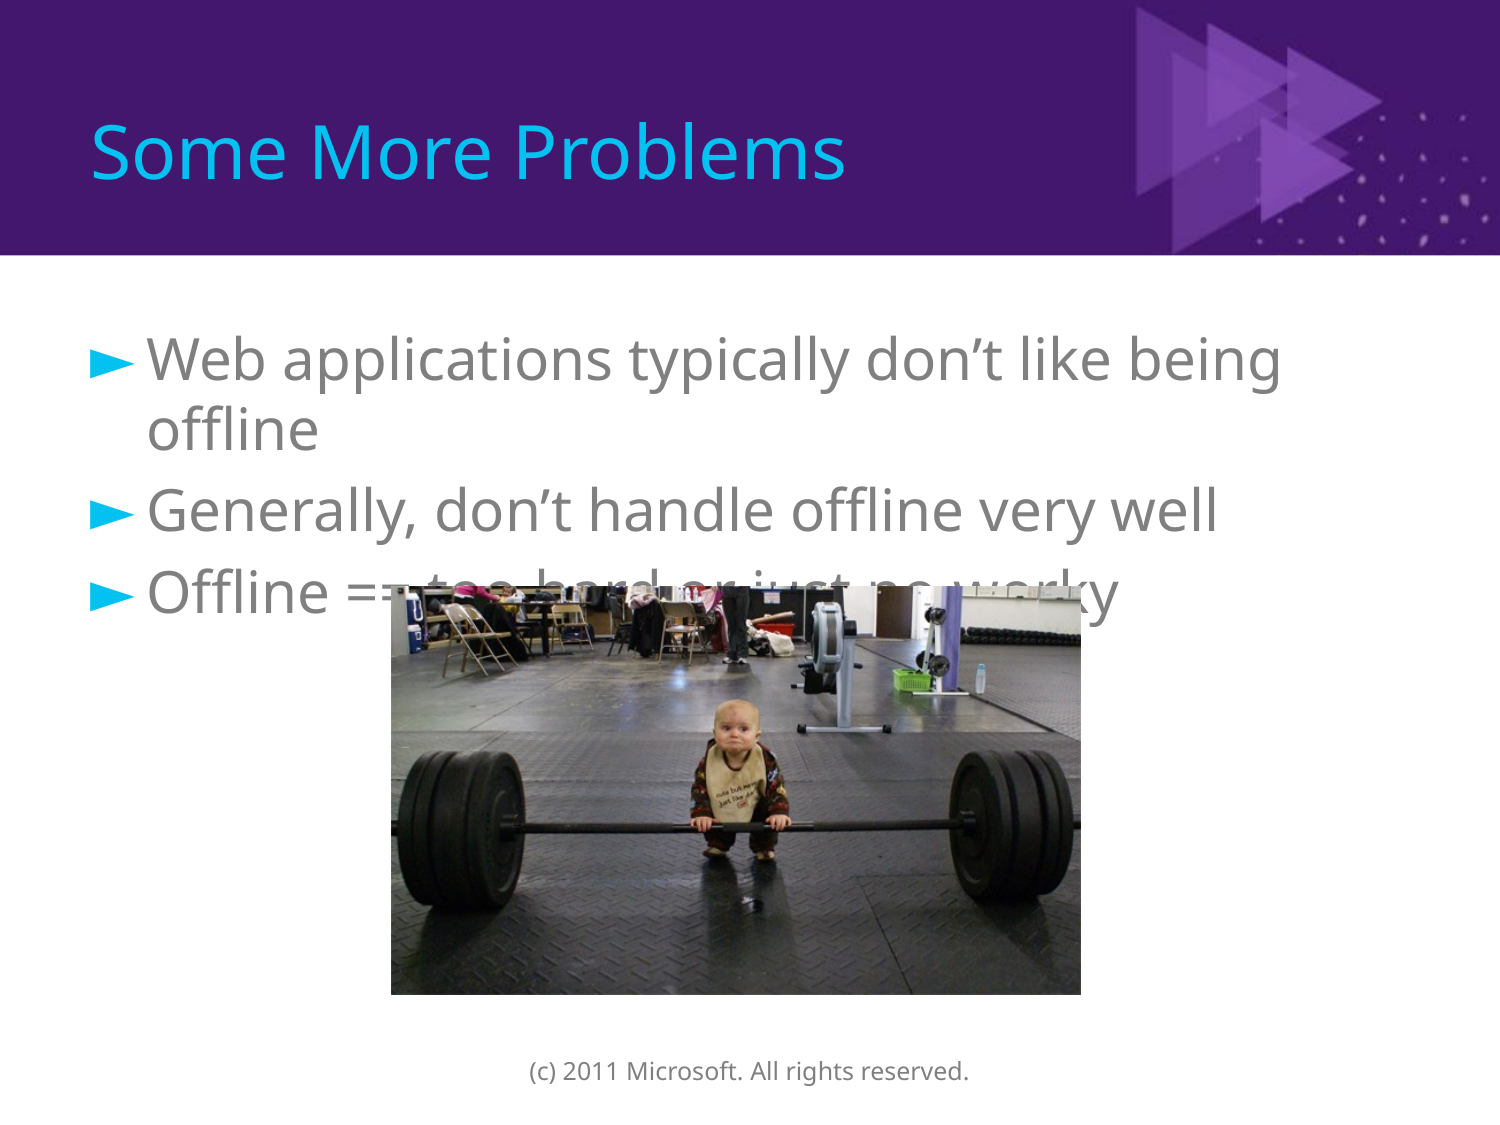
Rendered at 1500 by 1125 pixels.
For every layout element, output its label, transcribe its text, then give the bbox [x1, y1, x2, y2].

picture [0, 0, 1500, 255]
picture [391, 585, 1081, 996]
footer (c) 2011 Microsoft. All rights reserved. [512, 1042, 988, 1103]
title Some More Problems [75, 56, 1425, 244]
list Web applications typically don’t like being offline Generally, don’t handle offline very well Offline == too hard or just no worky [75, 314, 1425, 1005]
